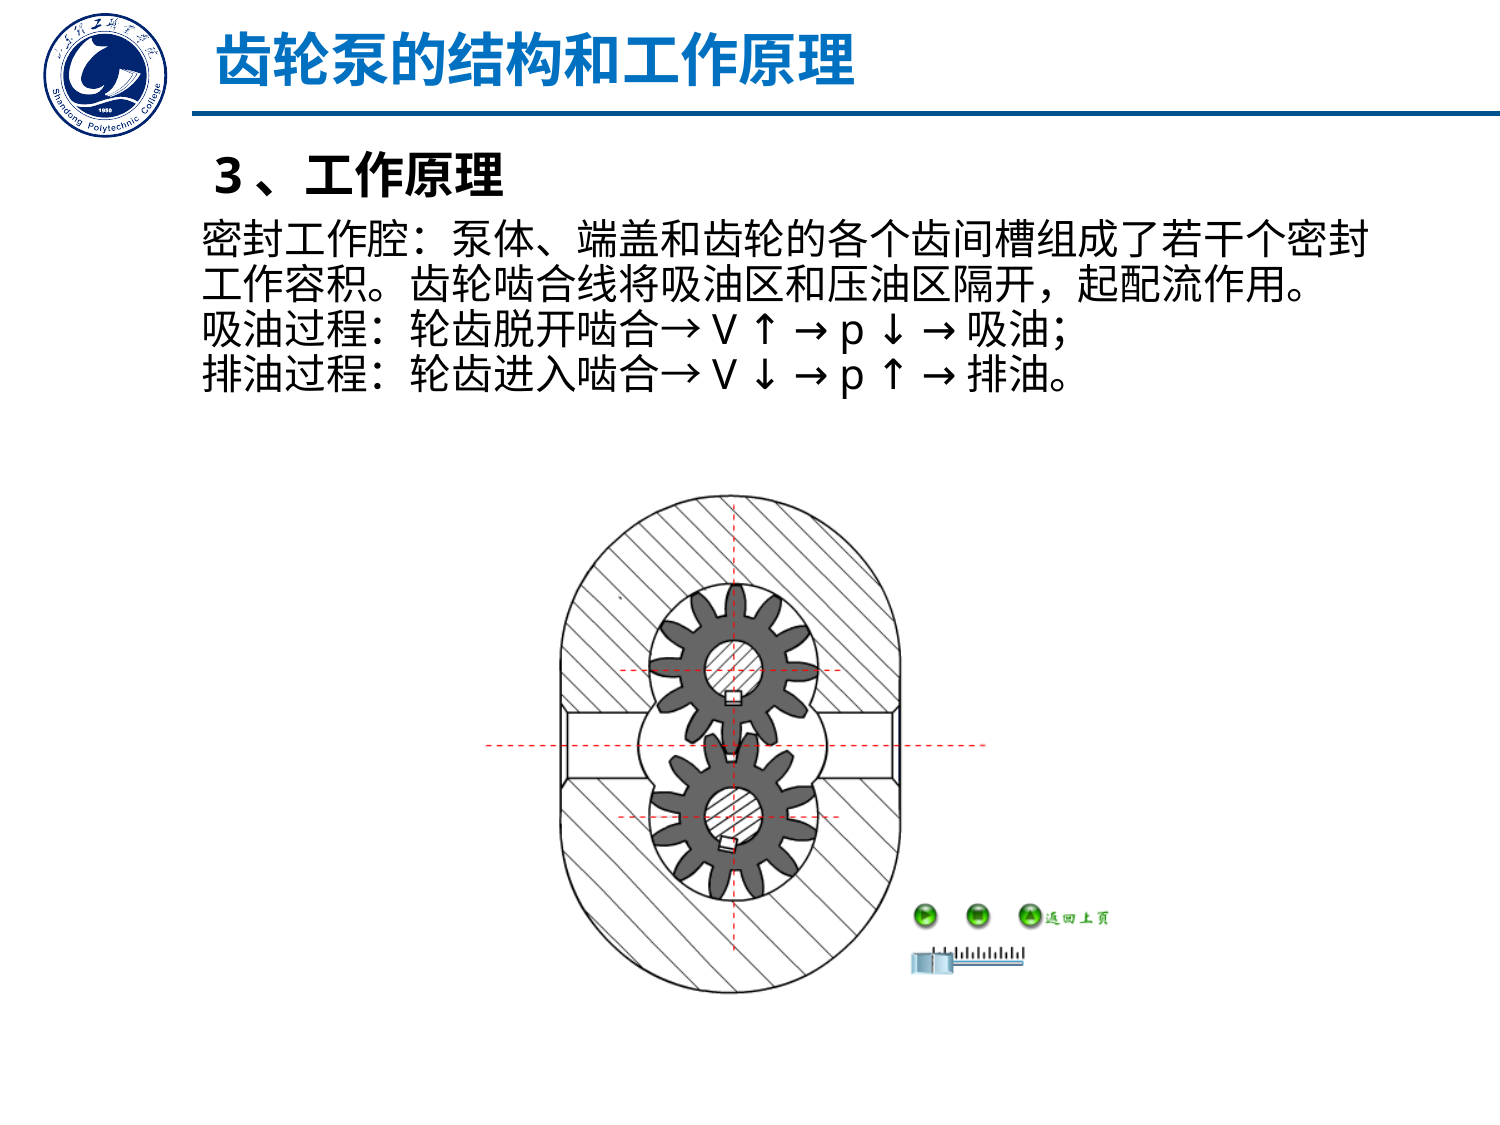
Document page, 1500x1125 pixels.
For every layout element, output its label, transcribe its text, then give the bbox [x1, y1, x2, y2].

text_box 3、工作原理 [199, 136, 1299, 211]
picture [43, 7, 174, 138]
text_box 齿轮泵的结构和工作原理 [199, 16, 1477, 102]
text_box 密封工作腔：泵体、端盖和齿轮的各个齿间槽组成了若干个密封工作容积。齿轮啮合线将吸油区和压油区隔开，起配流作用。 吸油过程：轮齿脱开啮合→V ↑ → p ↓ →吸油； 排油过程：轮齿进入啮合→V ↓ → p ↑ →排油。 [129, 211, 1392, 473]
